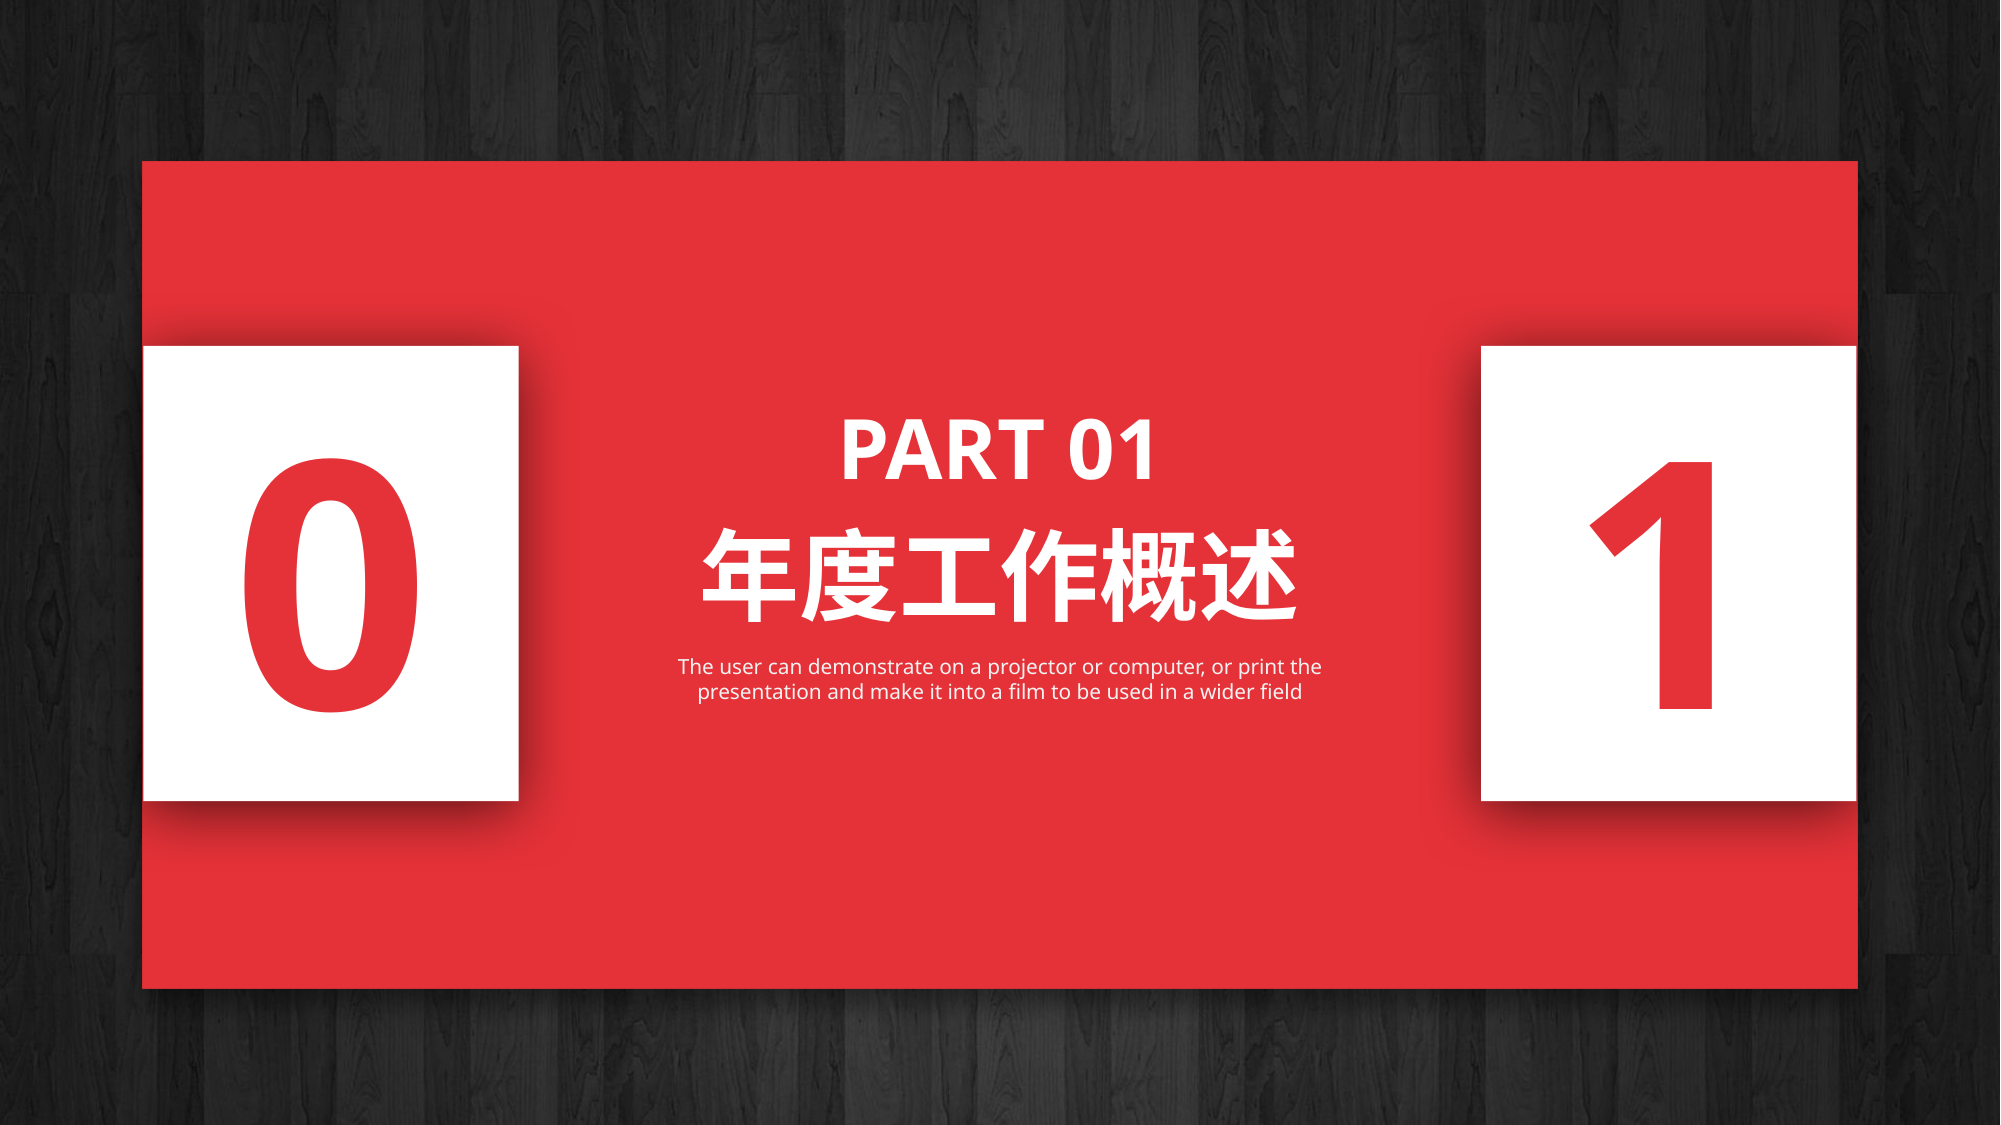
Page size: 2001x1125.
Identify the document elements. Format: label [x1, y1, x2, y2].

text_box [143, 345, 519, 802]
text_box [519, 388, 1481, 713]
text_box [1481, 345, 1857, 802]
picture [0, 0, 2000, 1125]
